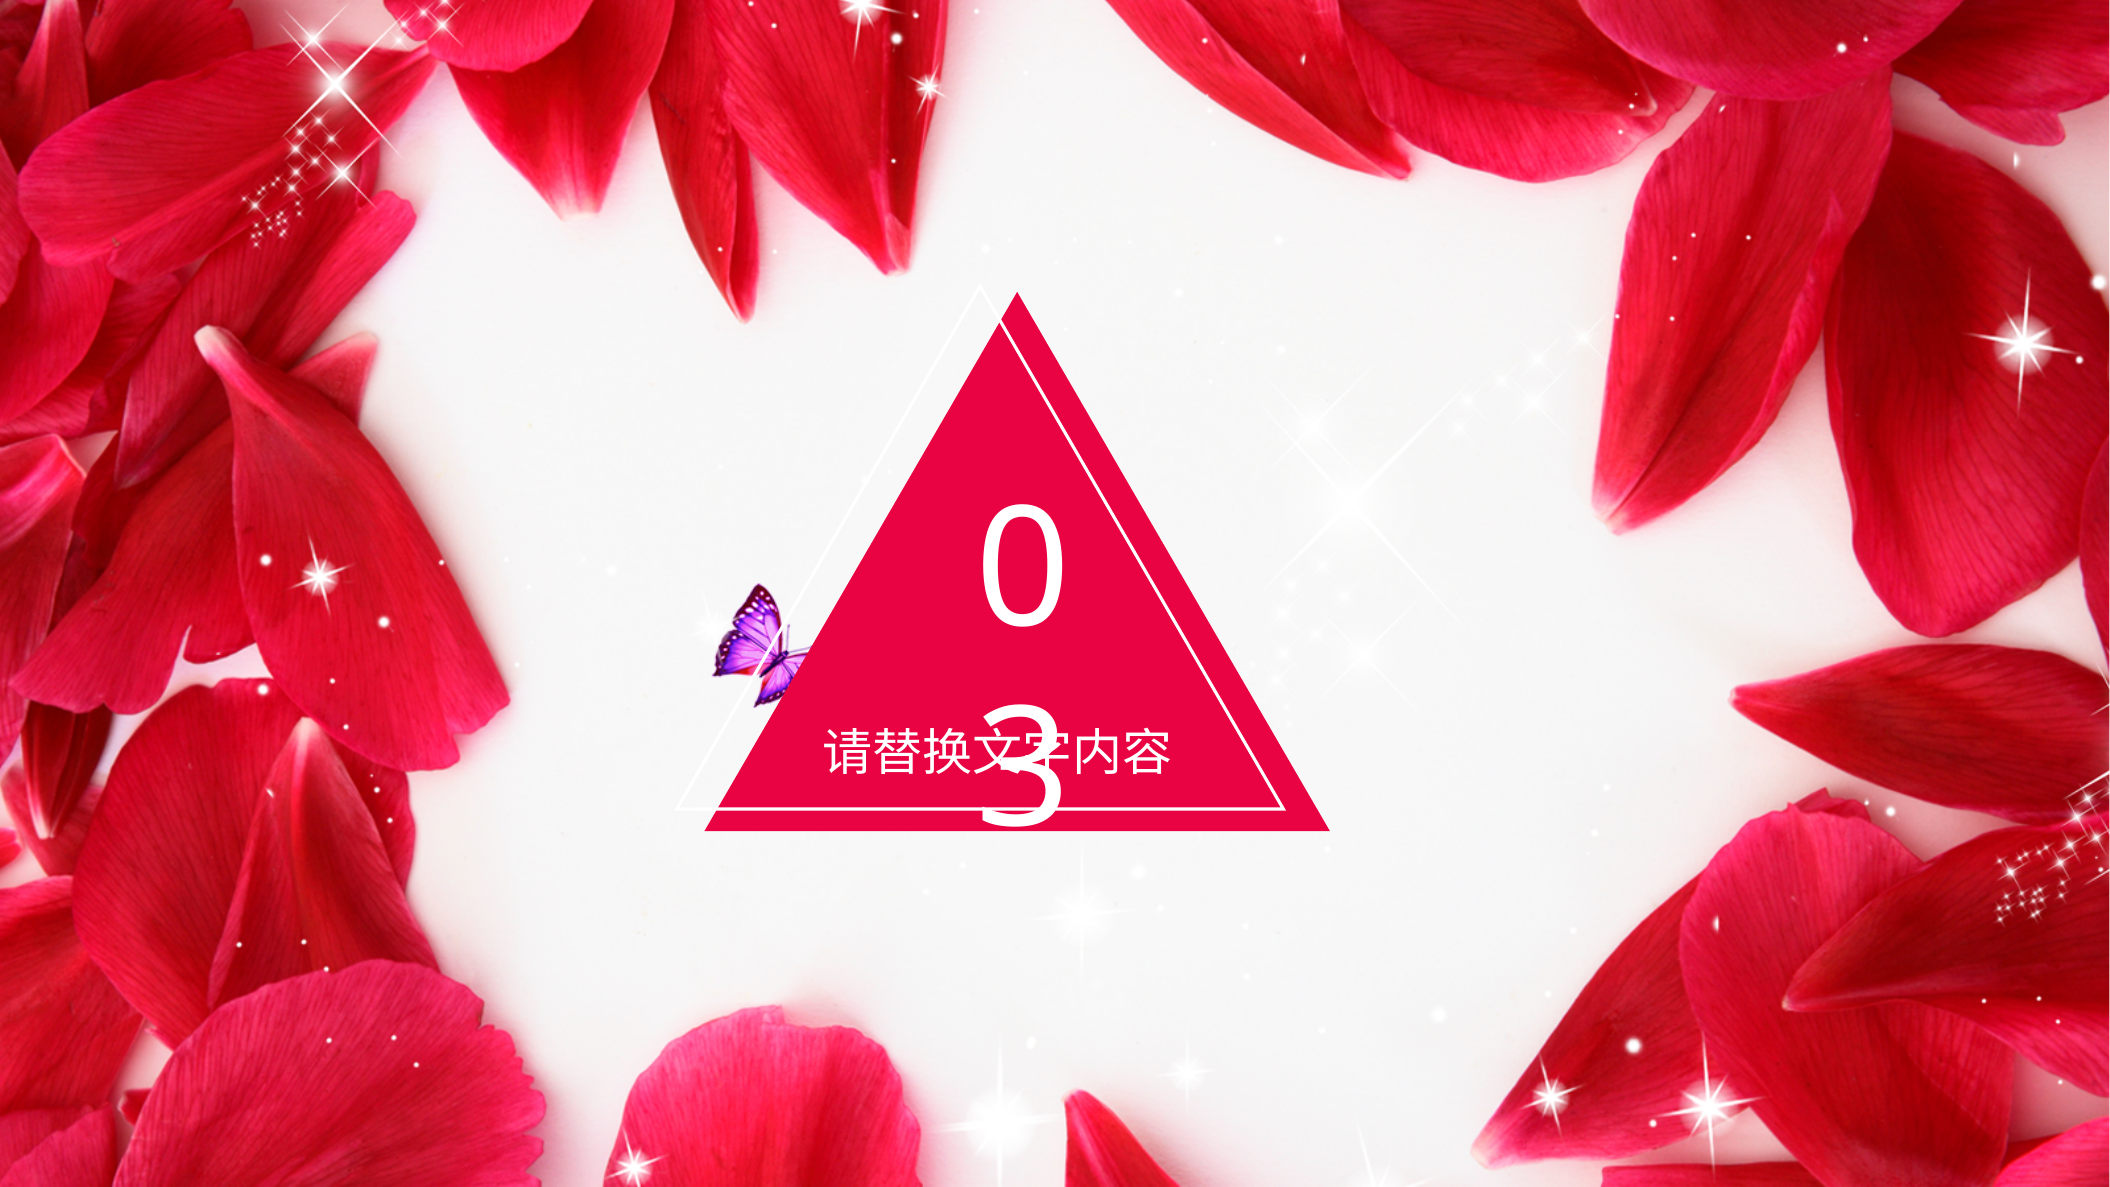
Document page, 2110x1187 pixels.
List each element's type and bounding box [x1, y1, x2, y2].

text_box [763, 451, 1242, 783]
picture [0, 0, 2110, 1187]
text_box [676, 286, 1331, 832]
